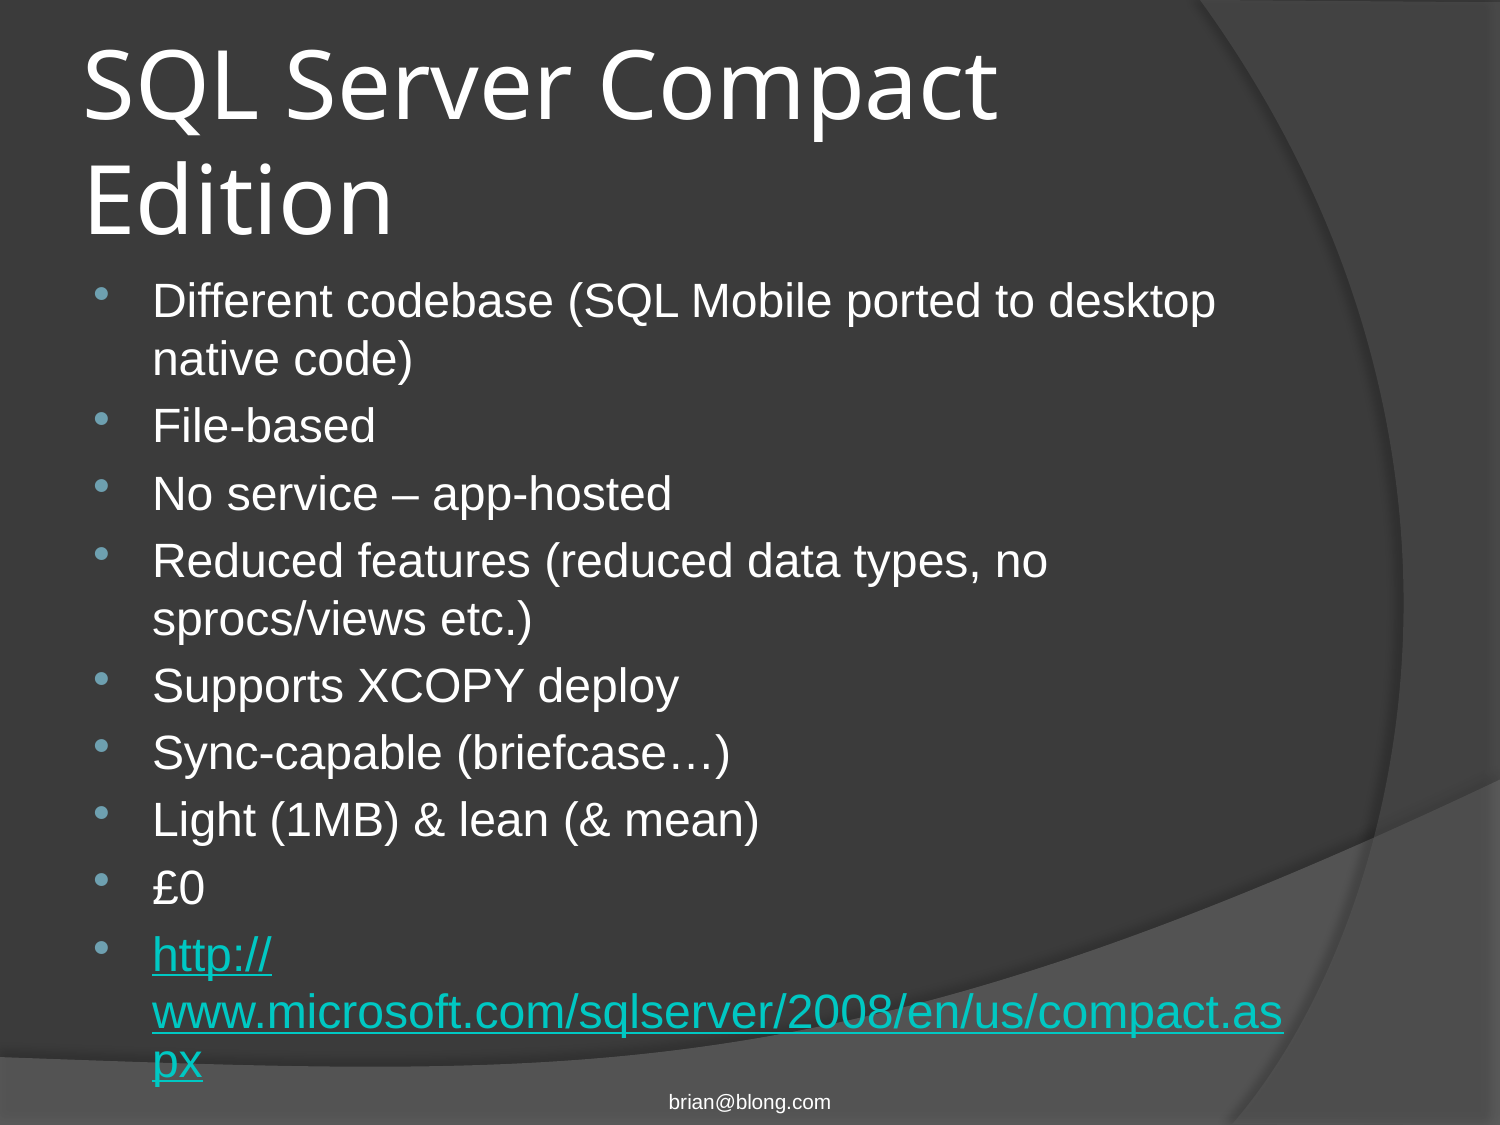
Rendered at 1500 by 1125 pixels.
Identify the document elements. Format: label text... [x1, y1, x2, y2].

list Different codebase (SQL Mobile ported to desktop native code) File-based No service – app-hosted Reduced features (reduced data types, no sprocs/views etc.) Supports XCOPY deploy Sync-capable (briefcase…) Light (1MB) & lean (& mean) £0 http://www.microsoft.com/sqlserver/2008/en/us/compact.aspx [75, 262, 1300, 1055]
title SQL Server Compact Edition [75, 45, 1300, 233]
footer brian@blong.com [512, 1053, 988, 1114]
